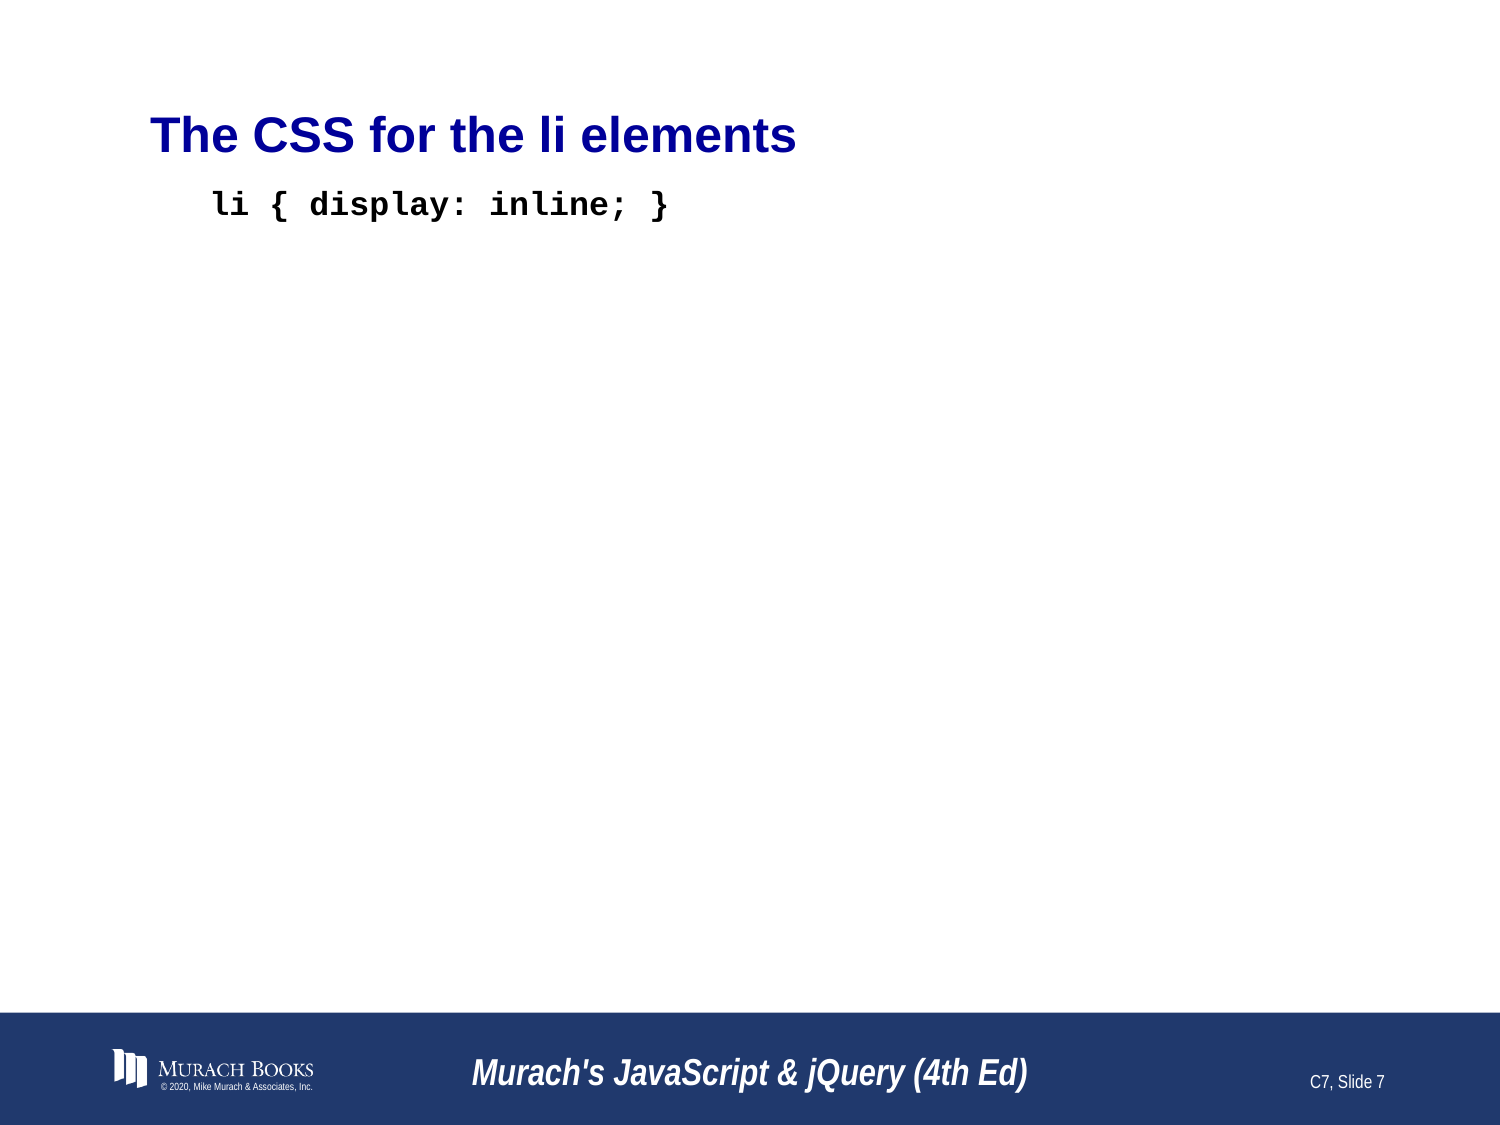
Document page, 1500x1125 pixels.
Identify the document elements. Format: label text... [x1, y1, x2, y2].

slide_number C7, Slide 7 [1087, 1025, 1400, 1100]
slide_number Murach's JavaScript & jQuery (4th Ed) [463, 1025, 1050, 1100]
footer © 2020, Mike Murach & Associates, Inc. [12, 1025, 463, 1100]
list li { display: inline; } [137, 174, 1350, 975]
title The CSS for the li elements [150, 102, 1350, 164]
